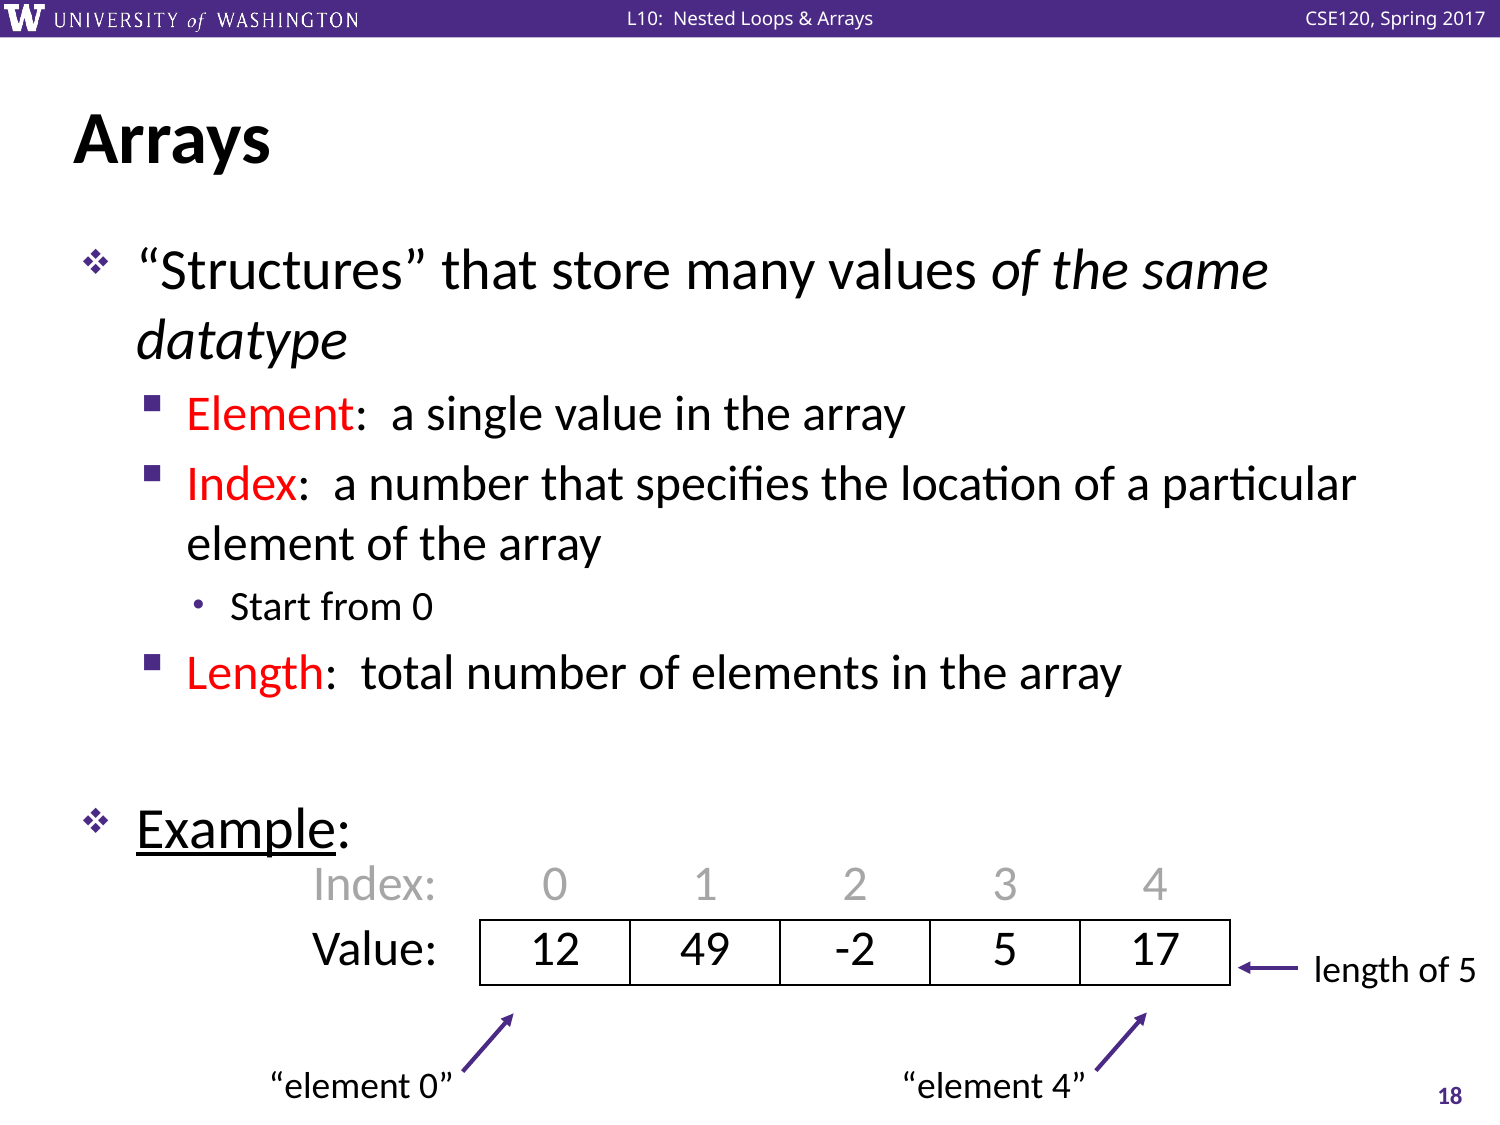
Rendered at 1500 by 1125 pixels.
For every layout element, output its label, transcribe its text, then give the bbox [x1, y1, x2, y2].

table_header 3 [930, 855, 1080, 919]
table_header 2 [780, 855, 930, 919]
table_cell 5 [931, 921, 1079, 984]
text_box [241, 1012, 1147, 1115]
text_box length of 5 [1305, 937, 1486, 998]
table_cell 12 [481, 921, 629, 984]
table_header Index: [270, 855, 480, 920]
slide_number 18 [1400, 1065, 1500, 1125]
table_cell 49 [631, 921, 779, 984]
table_cell Value: [270, 920, 479, 985]
table_cell -2 [781, 921, 929, 984]
picture [4, 4, 358, 32]
table_header 0 [480, 855, 630, 919]
table_cell 17 [1081, 921, 1229, 984]
title Arrays [58, 71, 1438, 197]
list “Structures” that store many values of the same datatype Element: a single value in the array Index: a number that specifies the location of a particular element of the array Start from 0 Length: total number of elements in the array Example: [64, 223, 1438, 1040]
table_header 4 [1080, 855, 1230, 919]
table_header 1 [630, 855, 780, 919]
